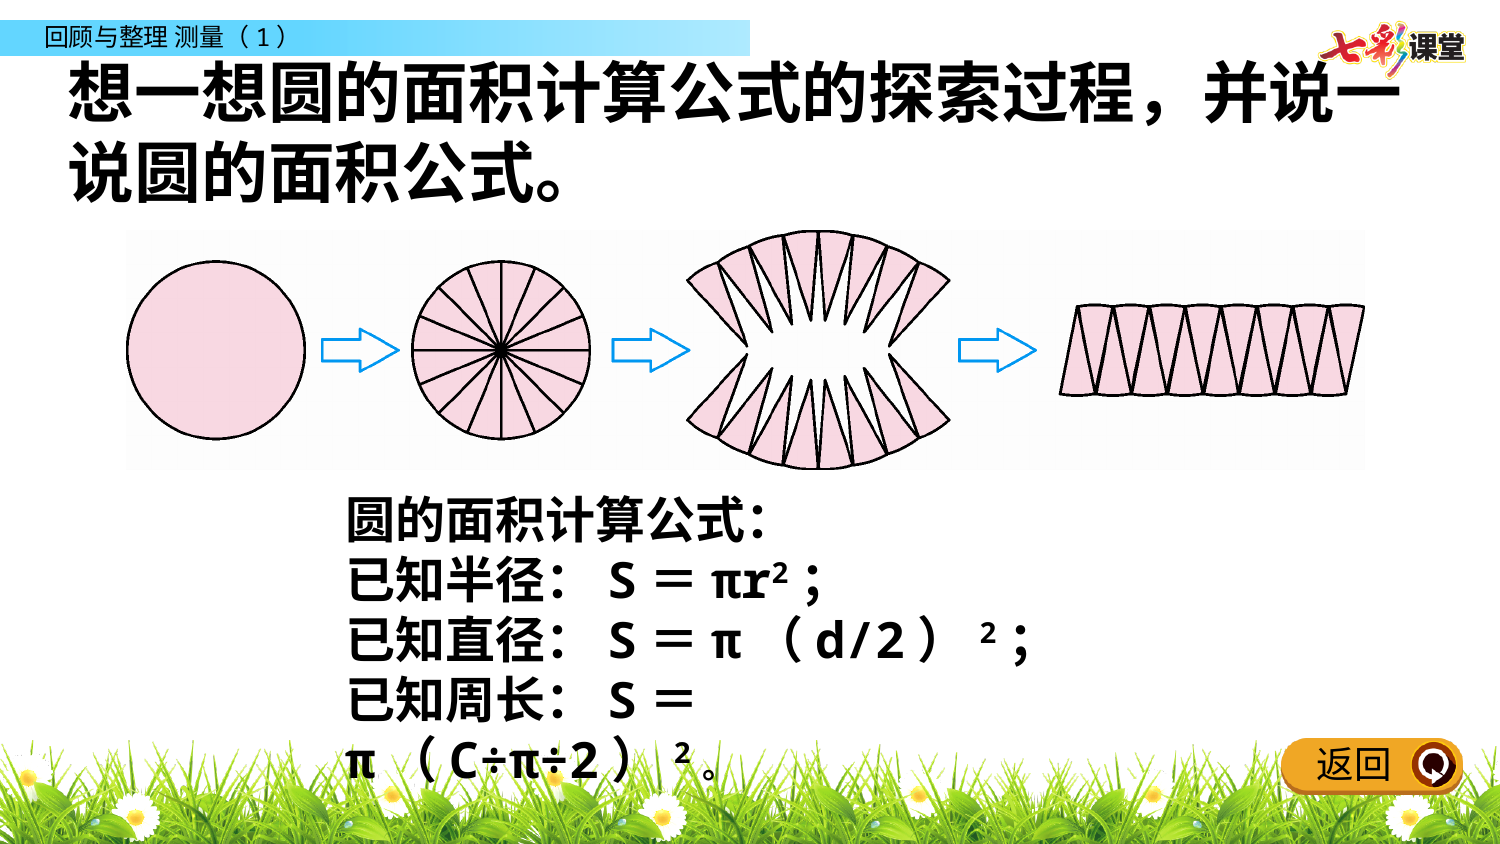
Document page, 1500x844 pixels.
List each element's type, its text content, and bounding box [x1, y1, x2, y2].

picture [1316, 20, 1468, 80]
text_box 想一想圆的面积计算公式的探索过程，并说一说圆的面积公式。 [53, 43, 1447, 219]
text_box 圆的面积计算公式： 已知半径：S＝πr2； 已知直径：S＝π（d/2）2； 已知周长：S＝π（C÷π÷2）2。 [330, 480, 1081, 796]
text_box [1281, 733, 1464, 795]
picture [0, 740, 1500, 844]
picture [126, 230, 1365, 470]
